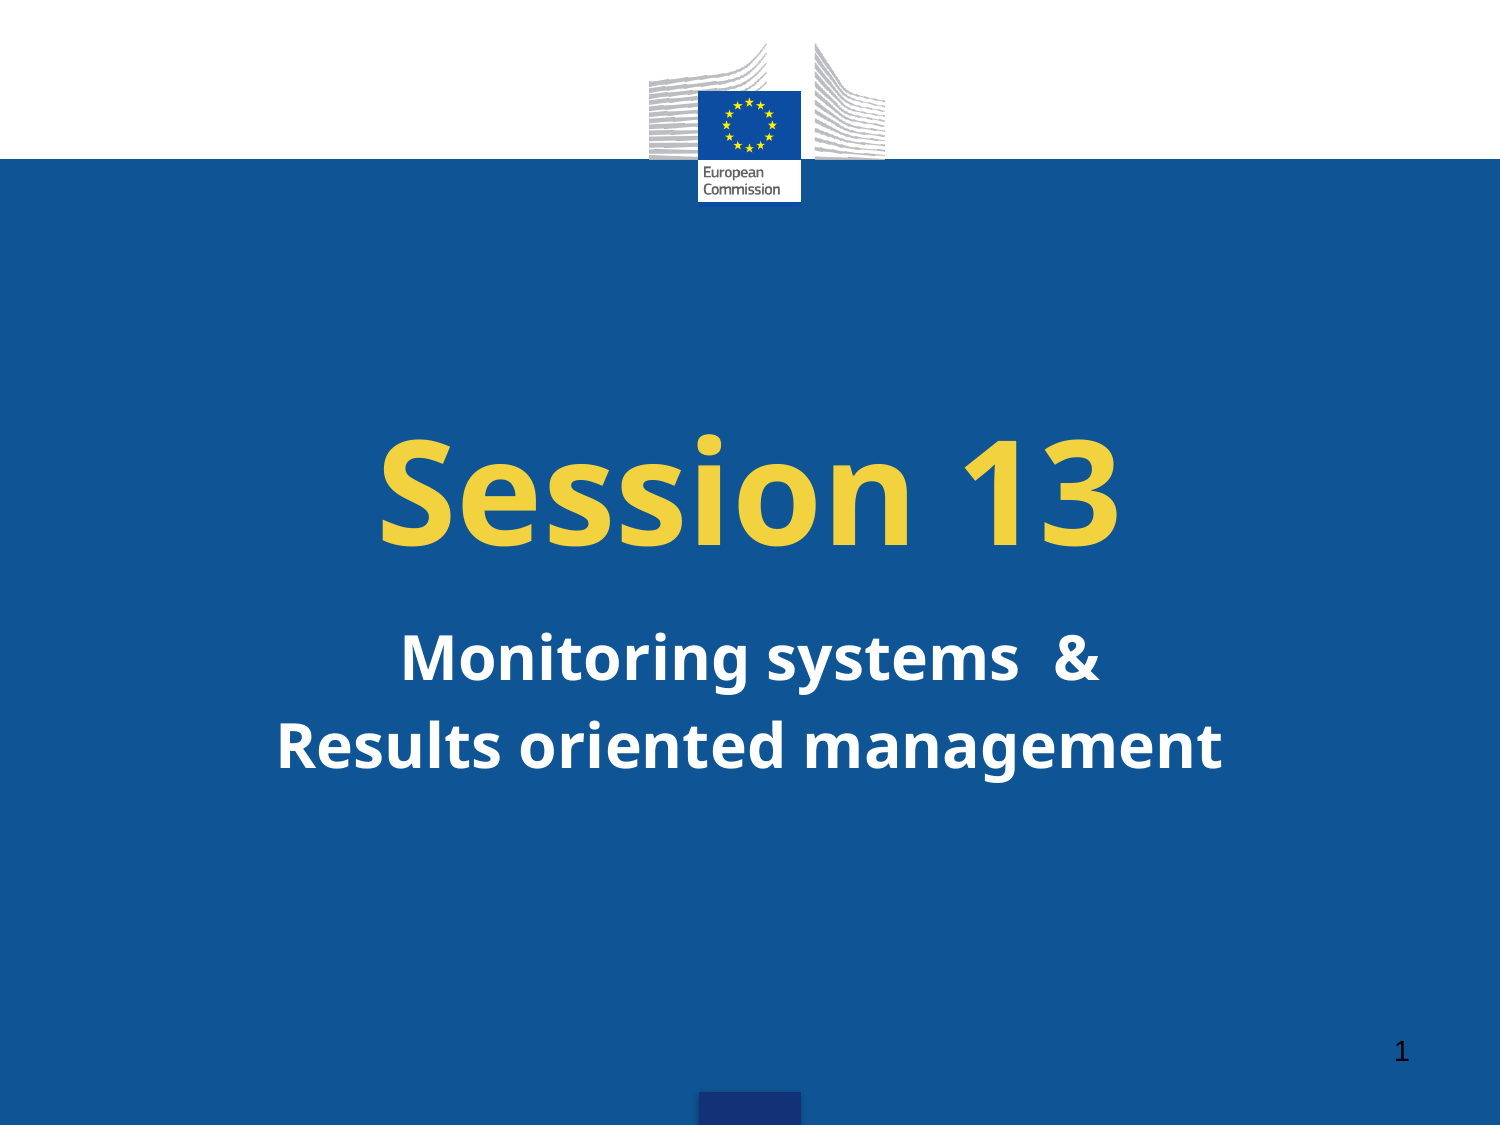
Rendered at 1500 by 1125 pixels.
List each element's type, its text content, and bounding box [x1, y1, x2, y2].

slide_number 1 [1074, 1024, 1426, 1103]
subtitle Monitoring systems & Results oriented management [0, 610, 1500, 895]
title Session 13 [0, 421, 1500, 552]
